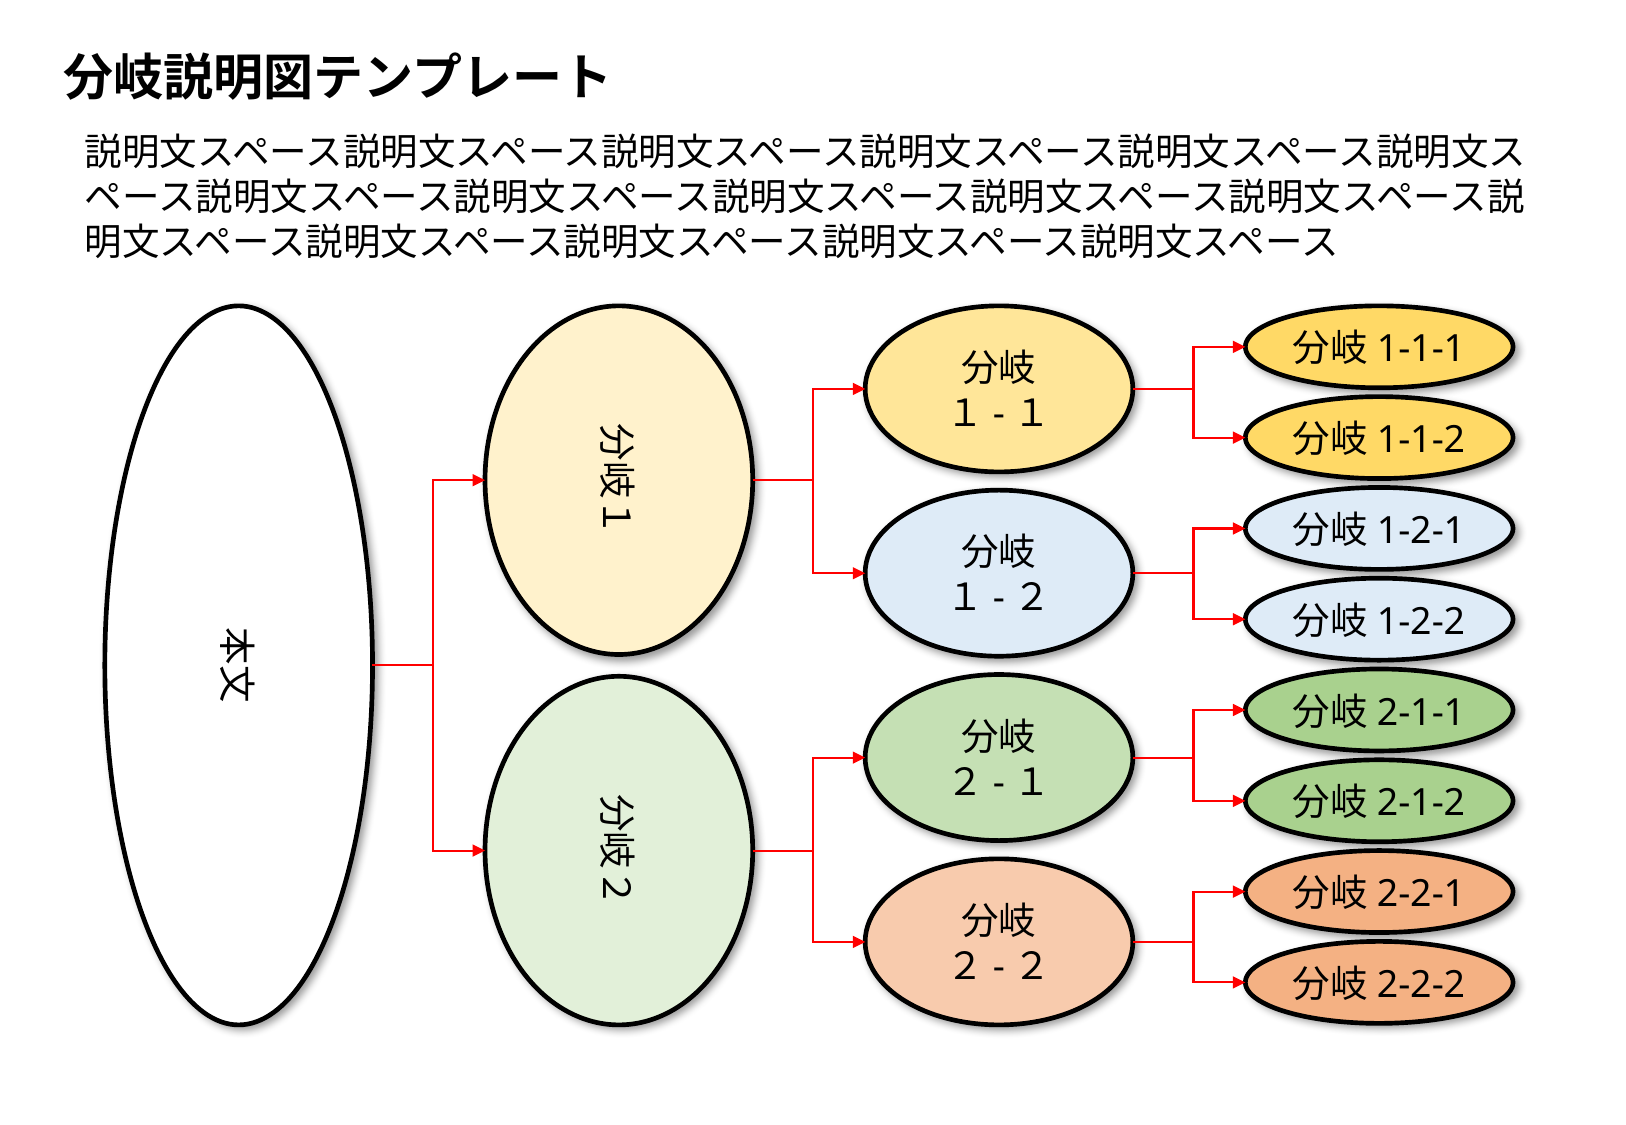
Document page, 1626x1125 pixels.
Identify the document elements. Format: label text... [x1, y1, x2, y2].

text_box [752, 480, 866, 574]
text_box 分岐 ２-１ [864, 673, 1132, 842]
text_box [1132, 388, 1246, 438]
text_box 分岐2-2-1 [1244, 849, 1515, 934]
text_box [1132, 757, 1246, 801]
text_box 分岐１ [484, 304, 752, 656]
text_box 分岐 １-２ [864, 489, 1132, 658]
text_box 分岐1-1-2 [1244, 395, 1515, 480]
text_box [1132, 528, 1246, 573]
text_box 説明文スペース説明文スペース説明文スペース説明文スペース説明文スペース説明文スペース説明文スペース説明文スペース説明文スペース説明文スペース説明文スペース説明文スペース説明文スペース説明文スペース説明文スペース説明文スペース [70, 120, 1555, 271]
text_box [1132, 710, 1246, 757]
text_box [1132, 891, 1246, 941]
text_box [1132, 573, 1246, 620]
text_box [752, 388, 866, 480]
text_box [1132, 346, 1246, 388]
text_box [372, 480, 485, 665]
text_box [372, 665, 485, 851]
text_box 分岐1-1-1 [1244, 304, 1515, 389]
text_box 分岐2-2-2 [1244, 940, 1515, 1025]
text_box 分岐2-1-1 [1244, 667, 1515, 752]
text_box 分岐説明図テンプレート [48, 38, 628, 113]
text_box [752, 850, 866, 942]
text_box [1132, 941, 1246, 983]
text_box 分岐２ [484, 675, 752, 1026]
text_box 分岐 １-１ [864, 304, 1132, 473]
text_box 分岐1-2-1 [1244, 486, 1515, 571]
text_box 分岐 ２-２ [864, 857, 1132, 1026]
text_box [752, 757, 866, 850]
text_box 分岐1-2-2 [1244, 577, 1515, 662]
text_box 本文 [103, 304, 372, 1026]
text_box 分岐2-1-2 [1244, 758, 1515, 843]
